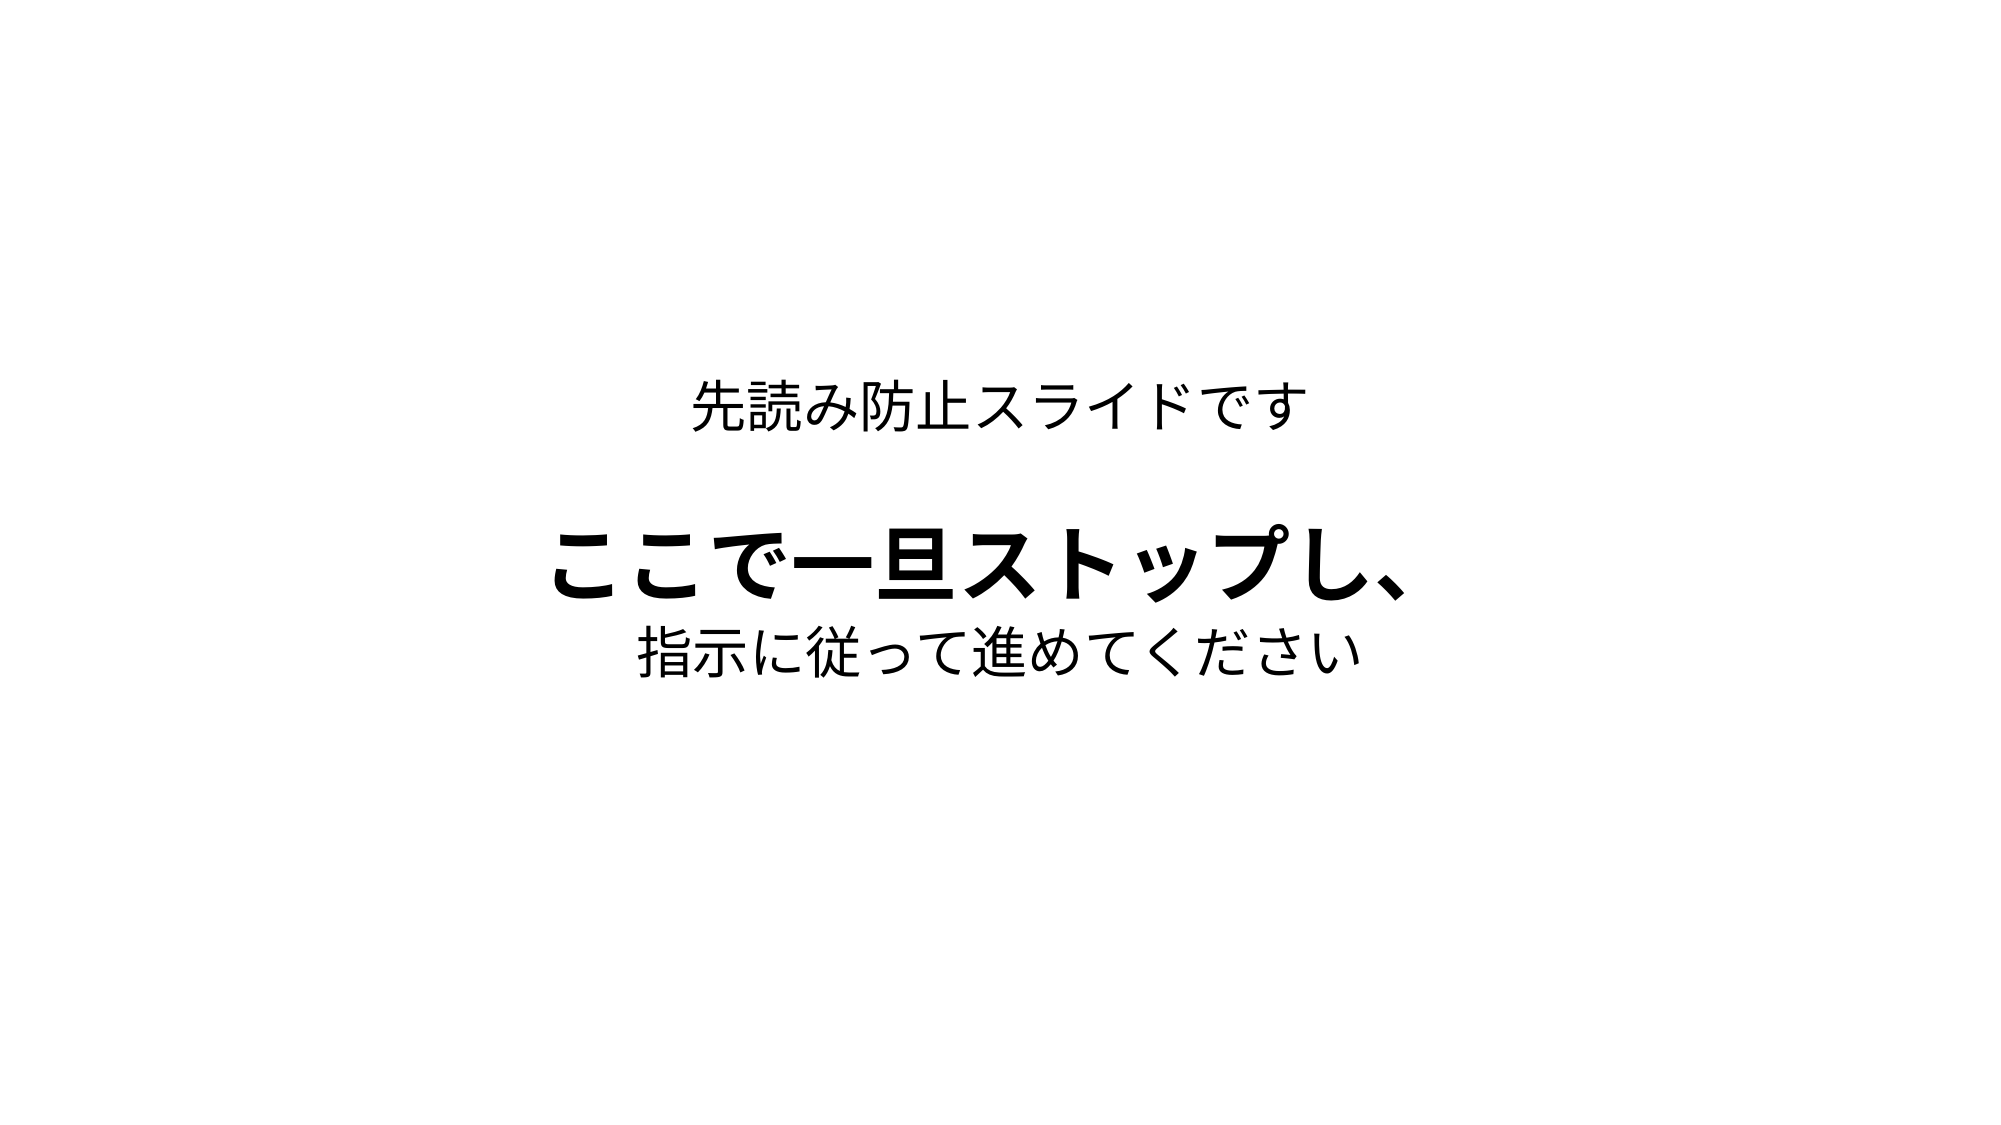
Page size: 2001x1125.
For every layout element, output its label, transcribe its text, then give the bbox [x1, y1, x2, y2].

list 先読み防止スライドです ここで一旦ストップし、 指示に従って進めてください [137, 219, 1863, 1014]
